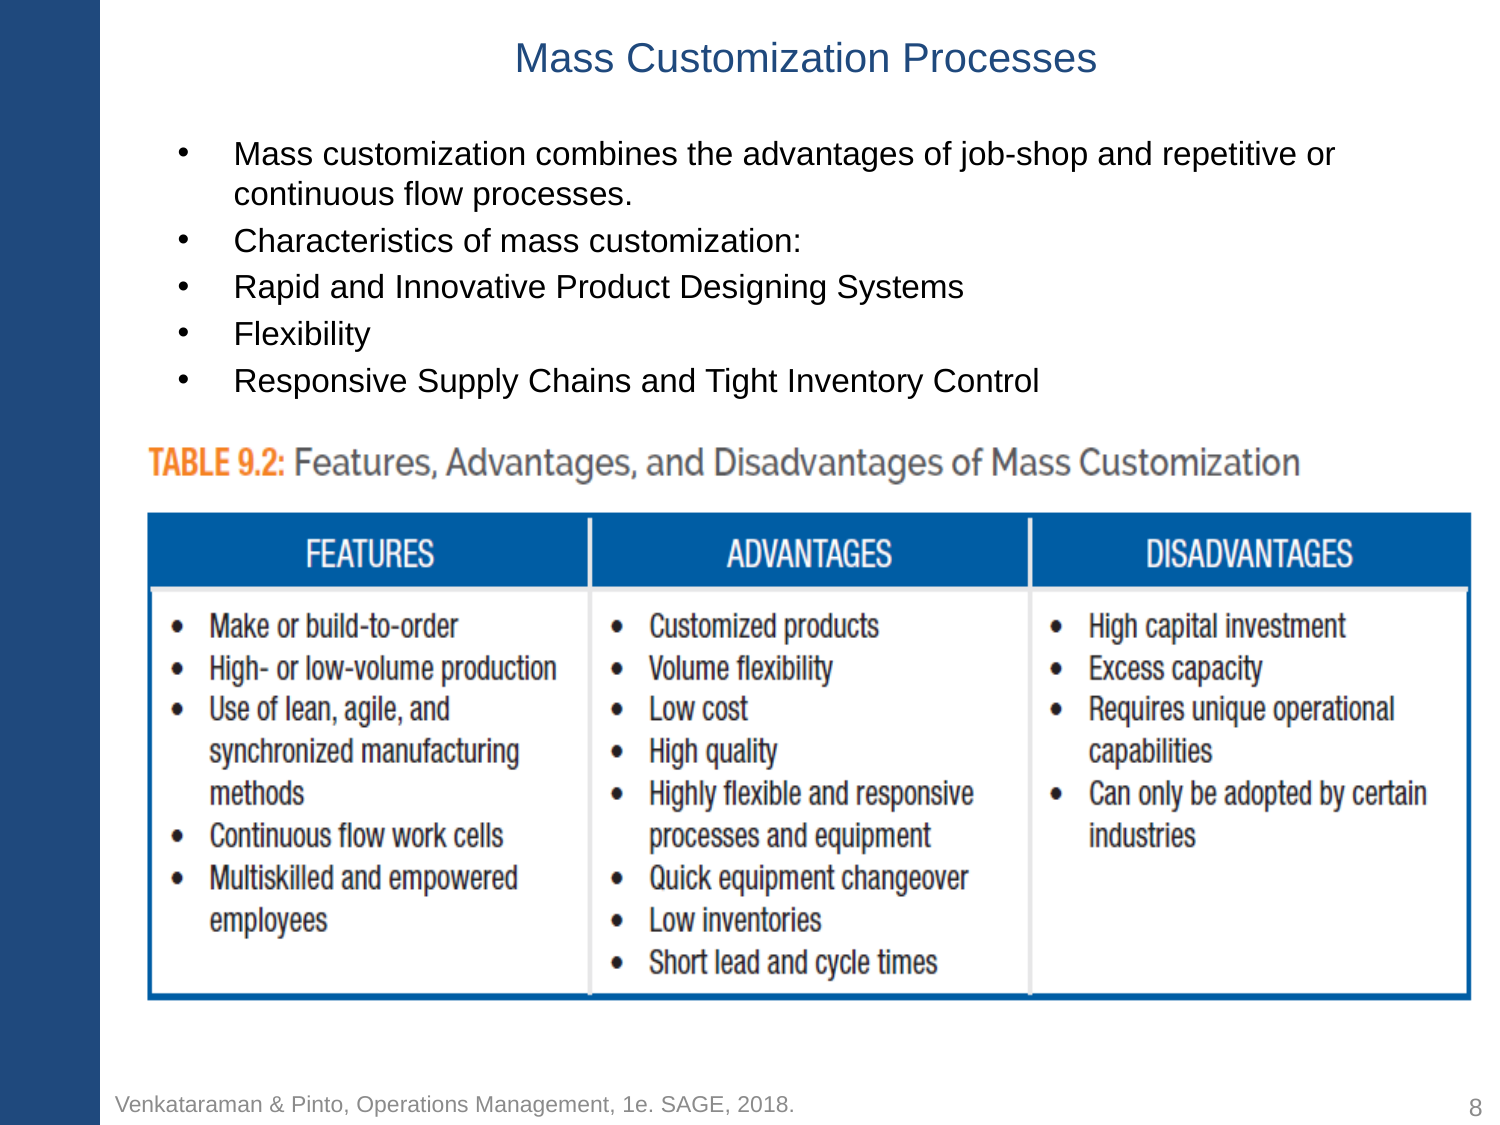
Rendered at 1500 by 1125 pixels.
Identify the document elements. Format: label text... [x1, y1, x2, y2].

footer Venkataraman & Pinto, Operations Management, 1e. SAGE, 2018. [99, 1082, 1250, 1123]
picture [124, 432, 1488, 1013]
title Mass Customization Processes [174, 0, 1438, 113]
slide_number 8 [1422, 1087, 1498, 1125]
list Mass customization combines the advantages of job-shop and repetitive or continuous flow processes. Characteristics of mass customization: Rapid and Innovative Product Designing Systems Flexibility Responsive Supply Chains and Tight Inventory Control [162, 125, 1425, 430]
